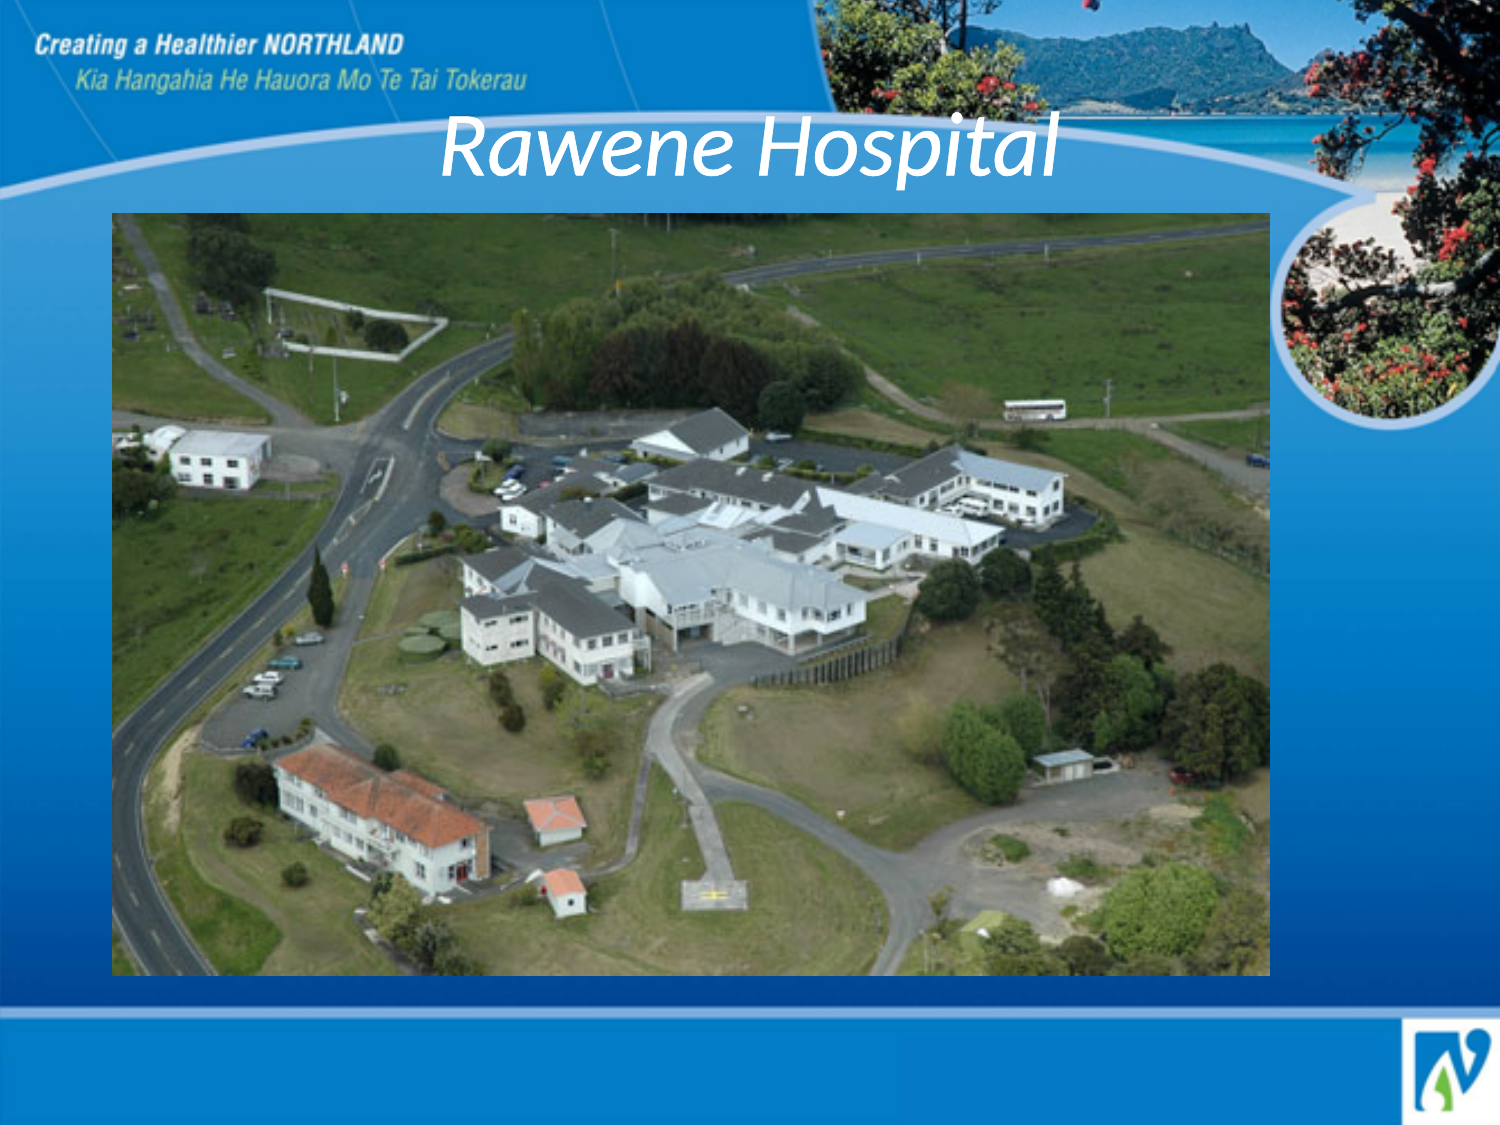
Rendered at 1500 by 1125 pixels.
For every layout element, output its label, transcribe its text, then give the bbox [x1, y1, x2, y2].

picture [0, 0, 1500, 1125]
title Rawene Hospital [75, 45, 1425, 233]
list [111, 213, 1270, 976]
